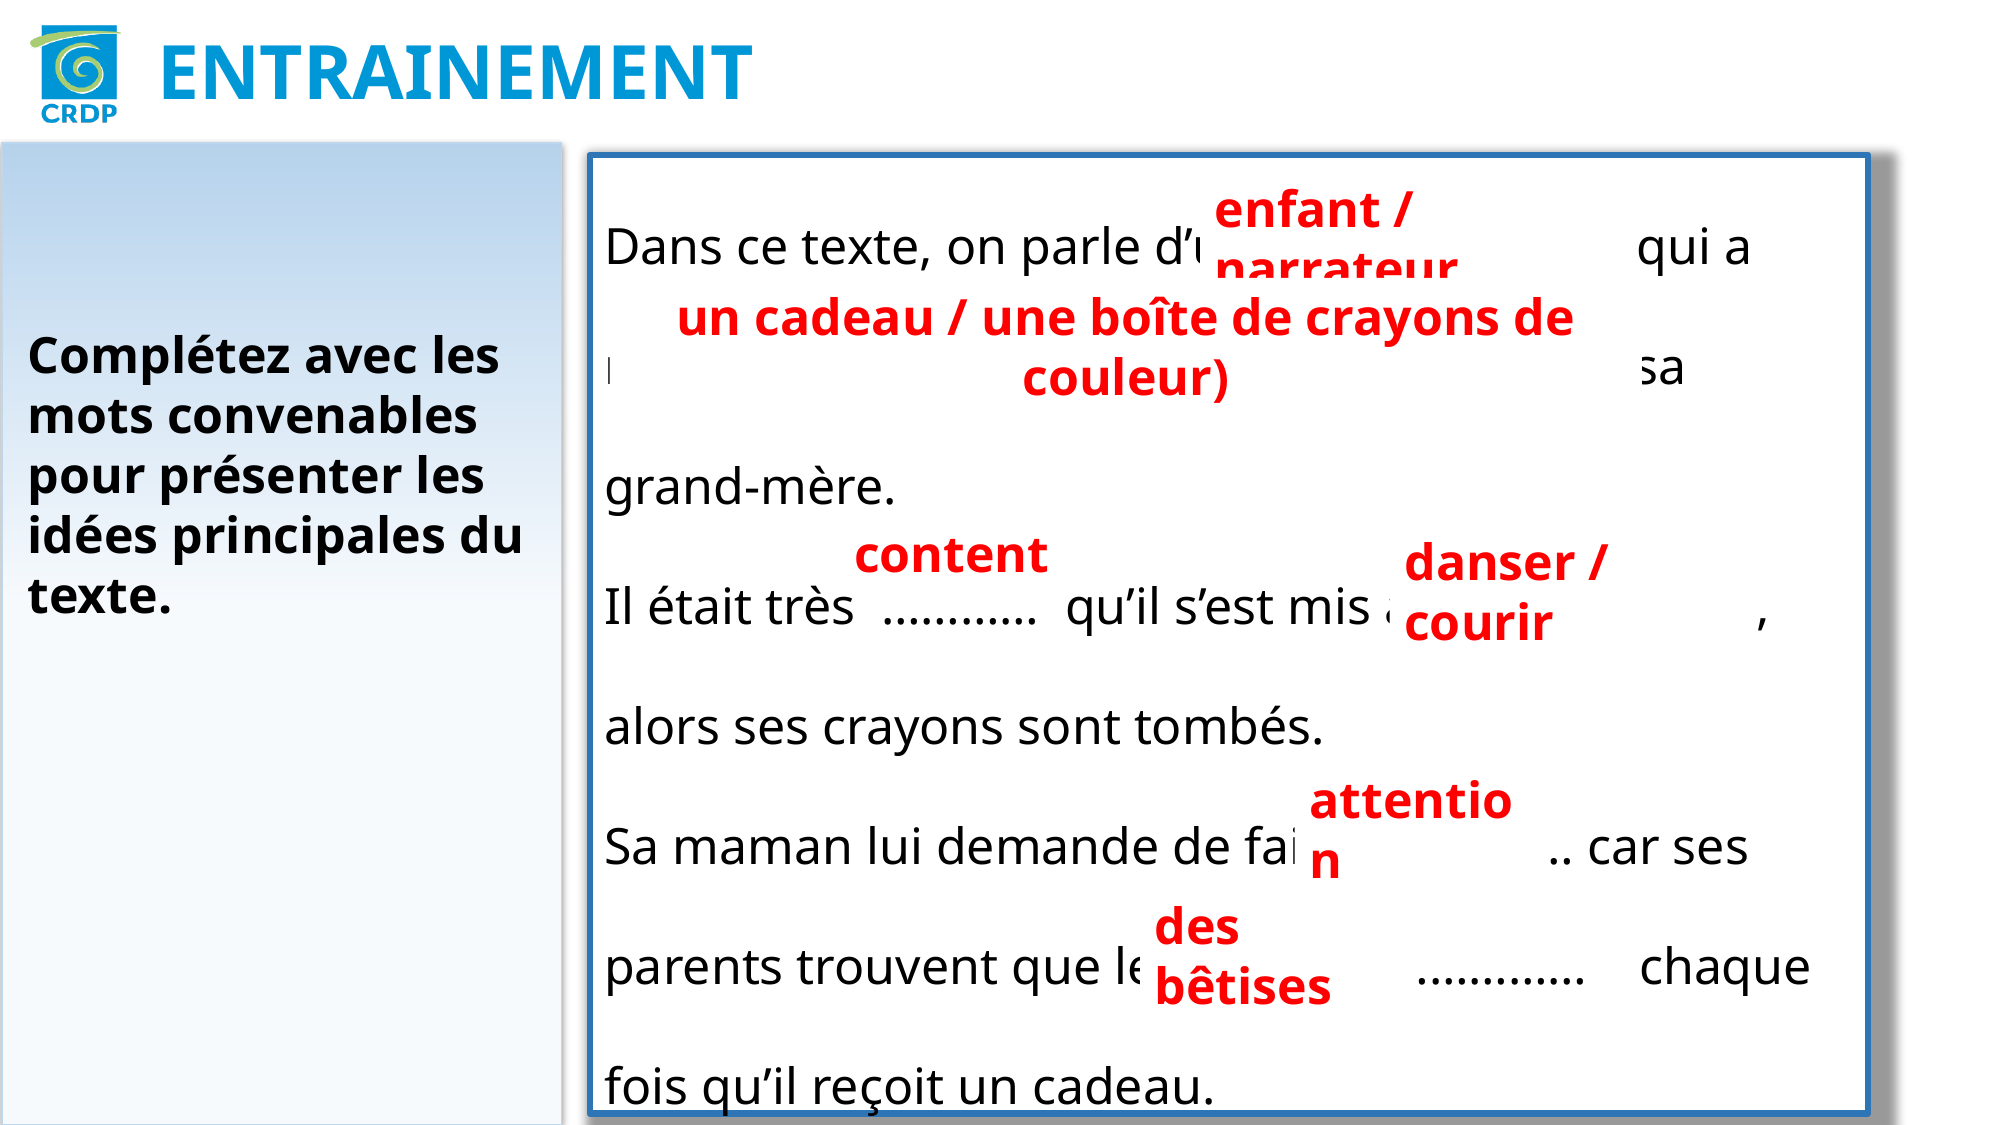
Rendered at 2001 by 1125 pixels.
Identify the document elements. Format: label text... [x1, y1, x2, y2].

text_box Dans ce texte, on parle d’un ……………………... qui a reçu ………………. …………………… ……………… de sa grand-mère. Il était très ………… qu’il s’est mis à ......……………… , alors ses crayons sont tombés. Sa maman lui demande de faire …………… car ses parents trouvent que leur fils fait …………… chaque fois qu’il reçoit un cadeau. [588, 153, 1870, 1116]
picture [30, 25, 121, 123]
text_box [1, 142, 562, 1125]
text_box ENTRAINEMENT [142, 34, 1769, 118]
picture [86, 108, 94, 118]
text_box Complétez avec les mots convenables pour présenter les idées principales du texte. [12, 315, 551, 631]
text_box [609, 169, 1756, 964]
